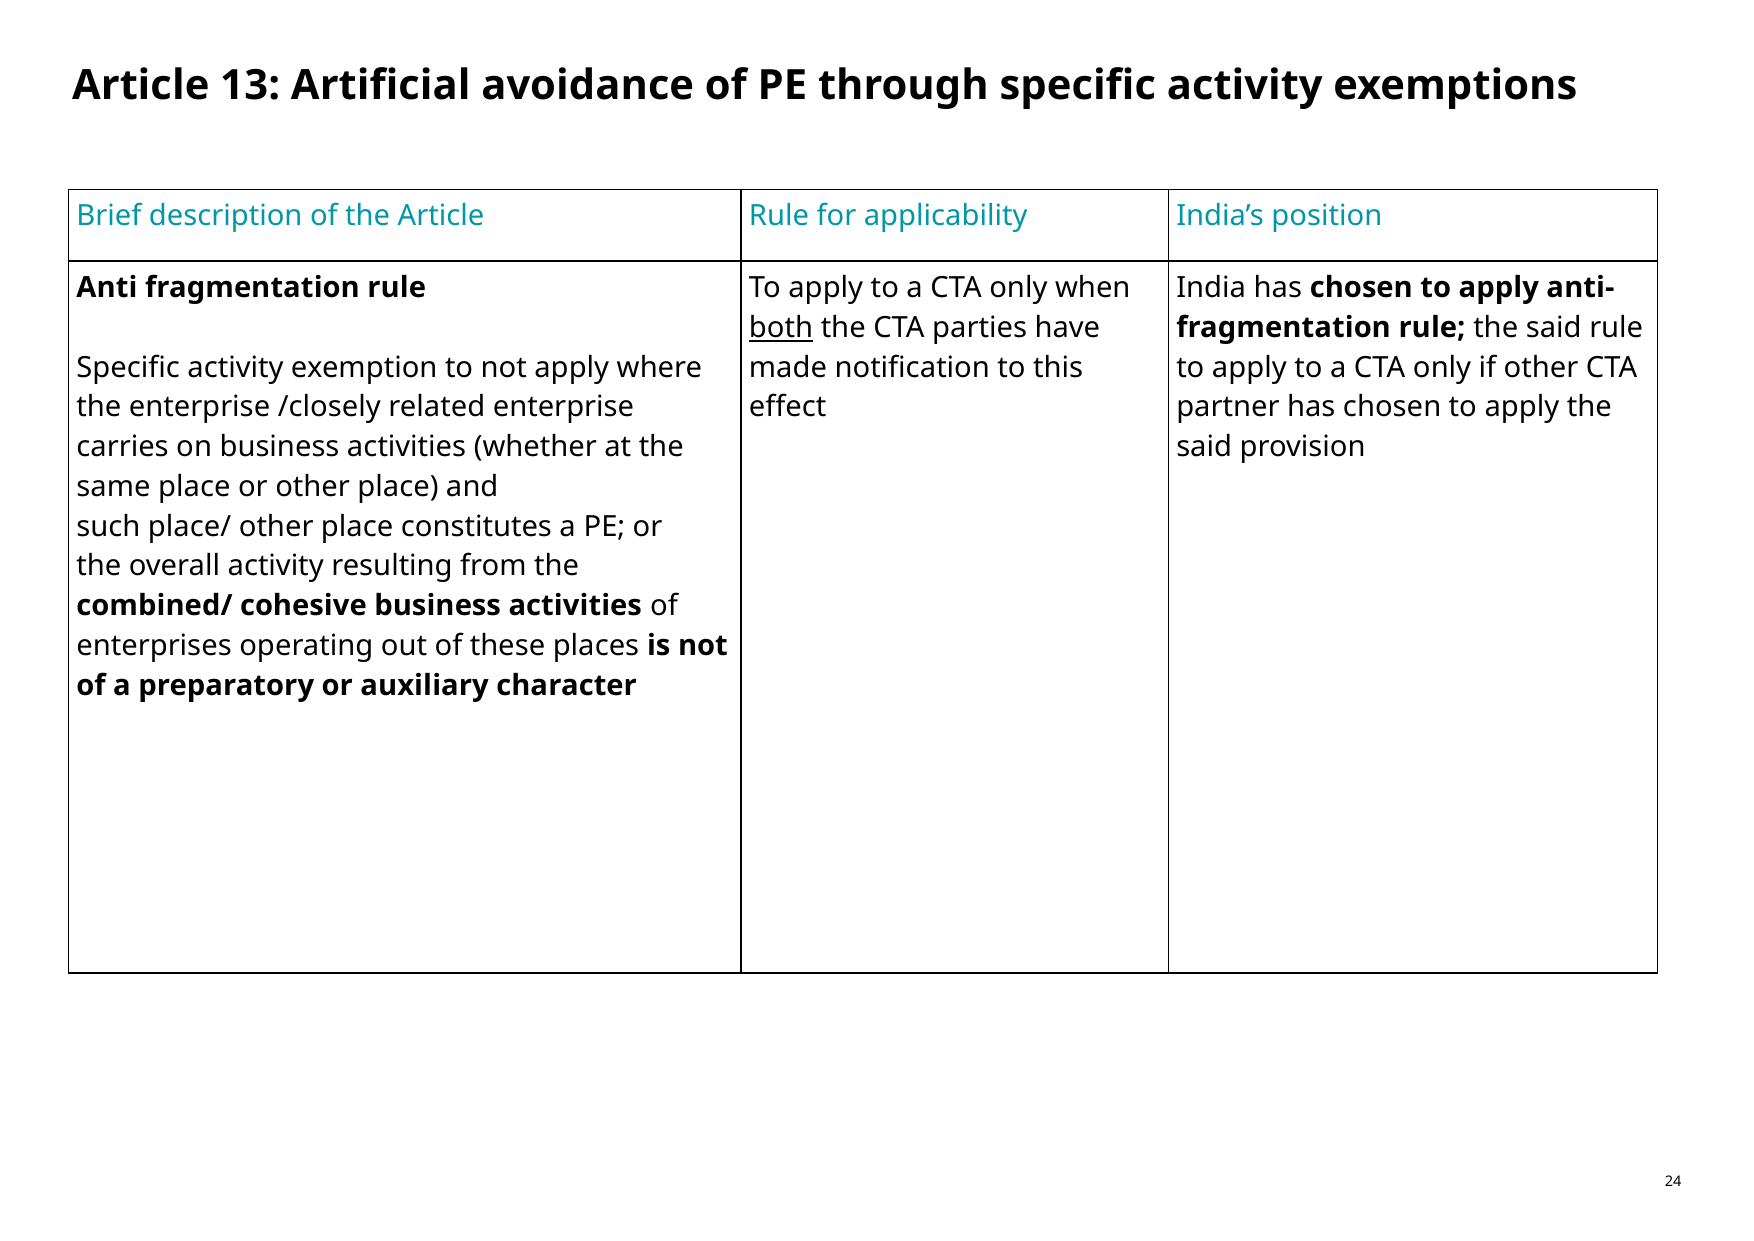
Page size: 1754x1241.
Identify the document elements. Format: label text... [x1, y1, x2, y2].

table_cell Anti fragmentation rule Specific activity exemption to not apply where the enterprise /closely related enterprise carries on business activities (whether at the same place or other place) and such place/ other place constitutes a PE; or the overall activity resulting from the combined/ cohesive business activities of enterprises operating out of these places is not of a preparatory or auxiliary character [69, 262, 740, 972]
table_cell India has chosen to apply anti-fragmentation rule; the said rule to apply to a CTA only if other CTA partner has chosen to apply the said provision [1169, 262, 1657, 972]
table_header Brief description of the Article [69, 190, 740, 260]
table_cell To apply to a CTA only when both the CTA parties have made notification to this effect [742, 262, 1168, 972]
table_header Rule for applicability [742, 190, 1168, 260]
table_header India’s position [1169, 190, 1657, 260]
title Article 13: Artificial avoidance of PE through specific activity exemptions [72, 57, 1678, 118]
